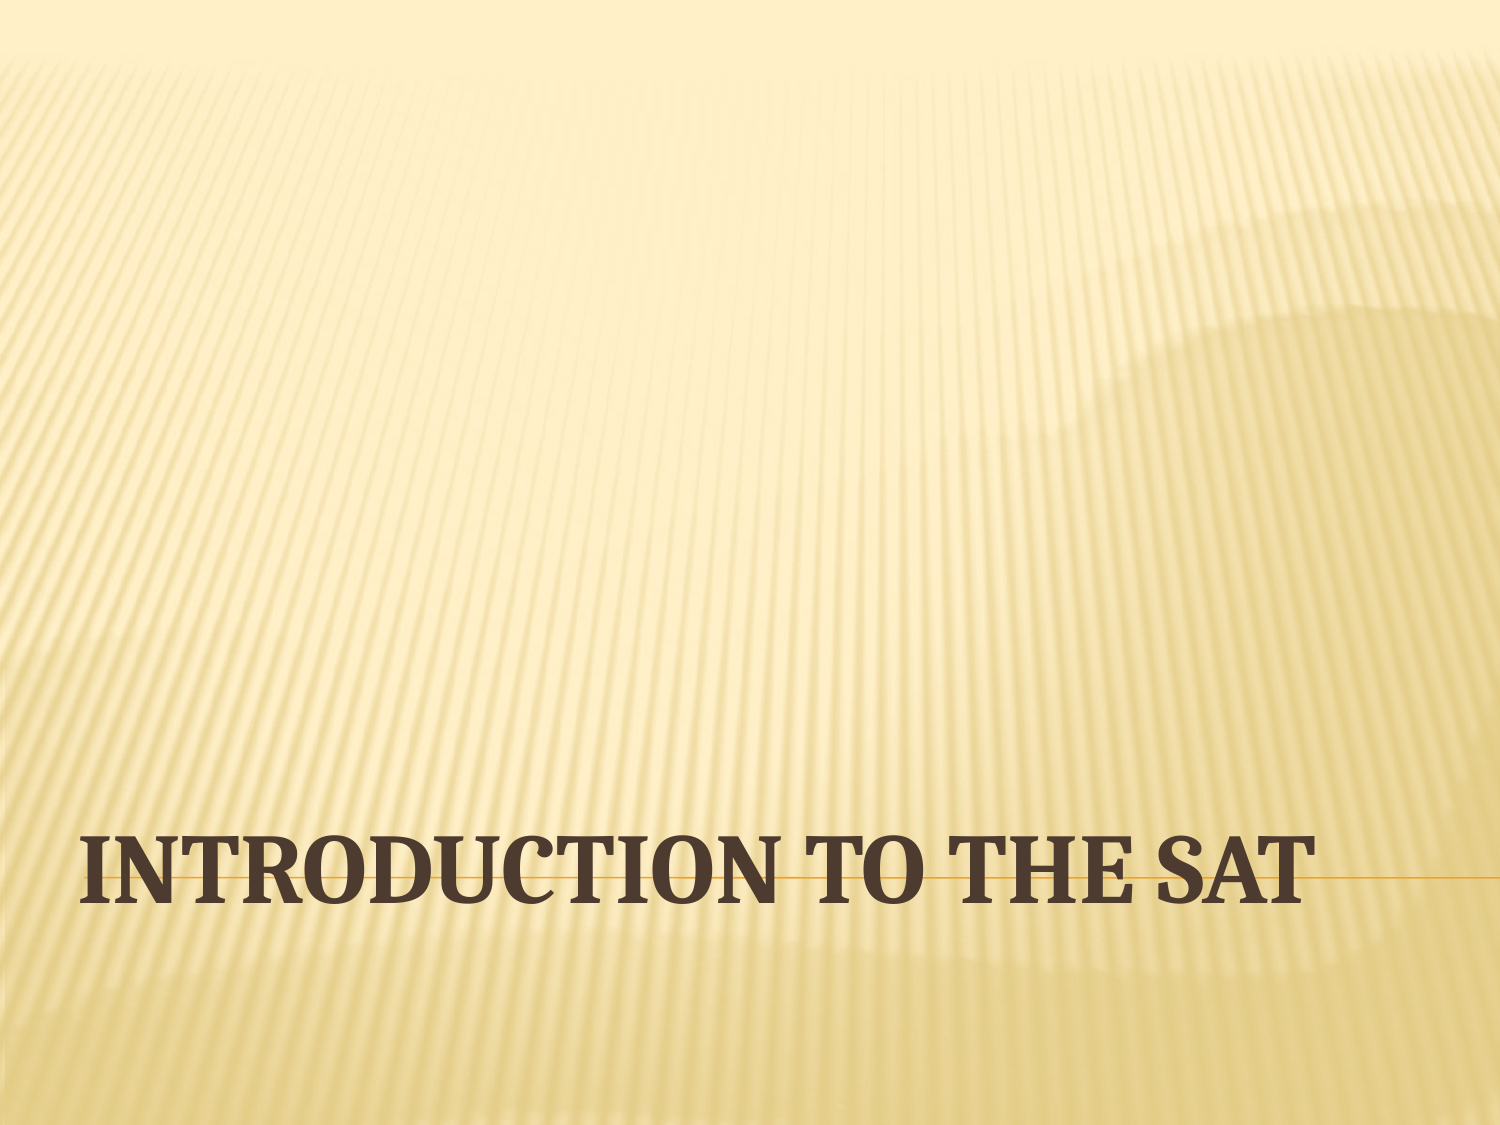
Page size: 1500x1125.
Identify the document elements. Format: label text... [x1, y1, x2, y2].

title Introduction to the SAT [62, 796, 1450, 997]
